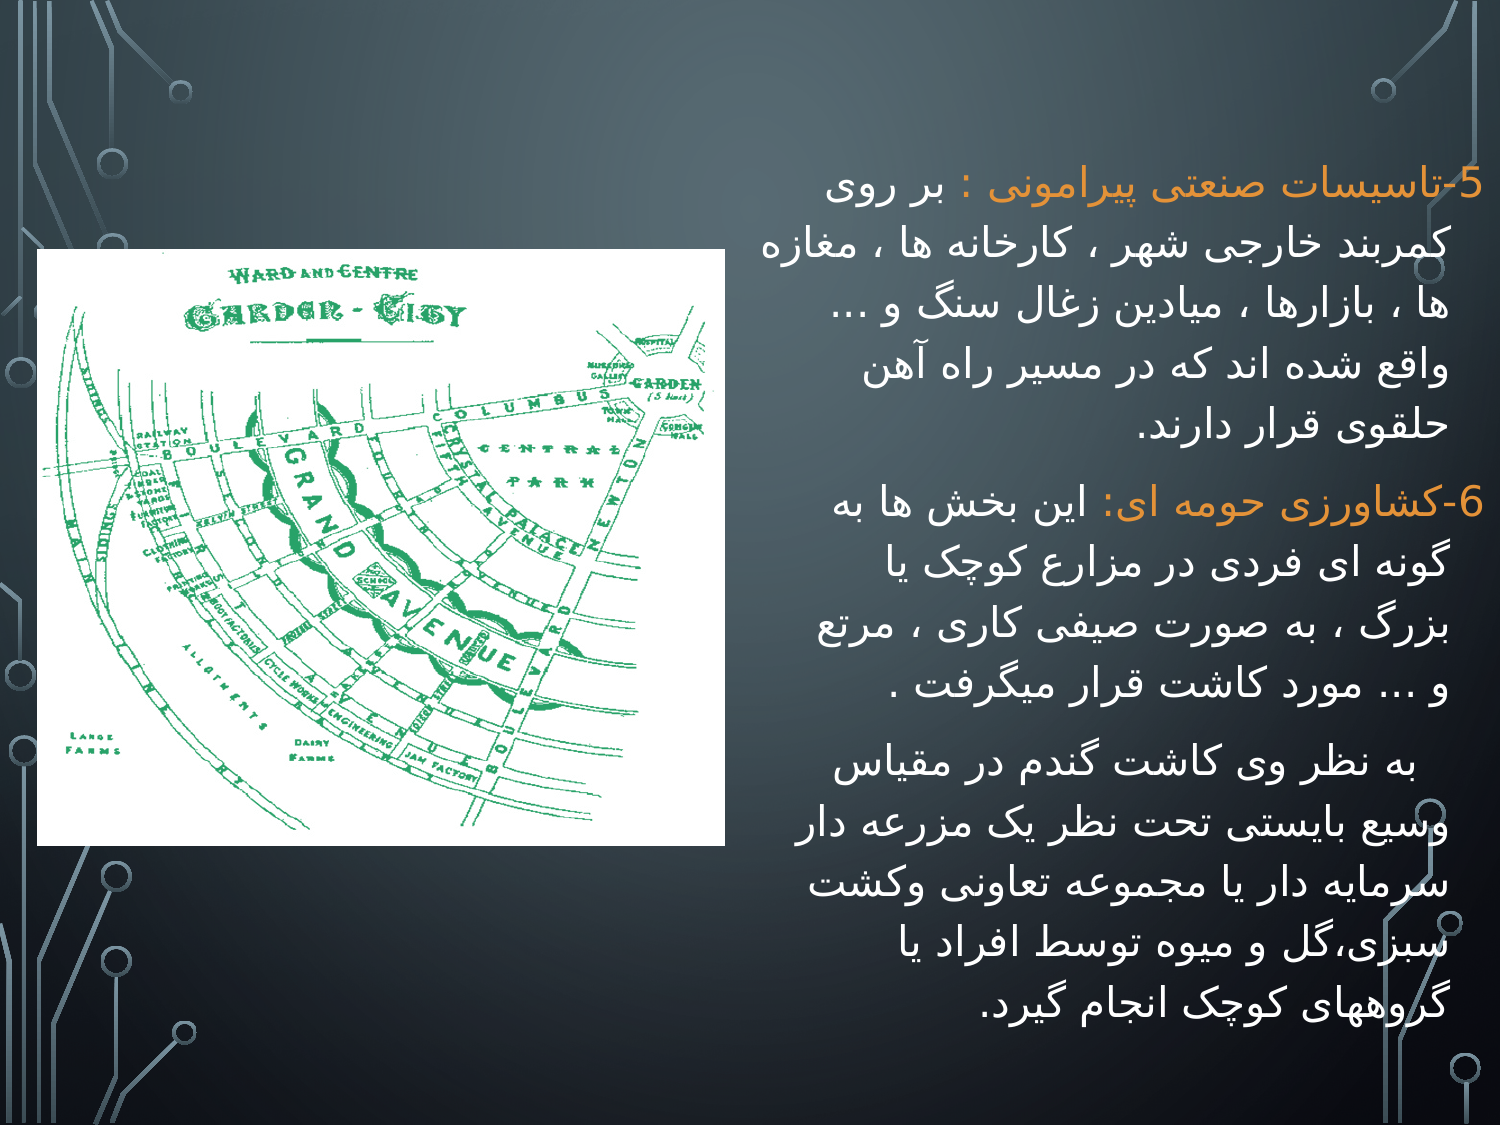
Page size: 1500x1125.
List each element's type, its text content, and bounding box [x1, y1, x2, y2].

list 5-تاسیسات صنعتی پیرامونی : بر روی کمربند خارجی شهر ، کارخانه ها ، مغازه ها ، بازارها ، میادین زغال سنگ و ... واقع شده اند که در مسیر راه آهن حلقوی قرار دارند. 6-کشاورزی حومه ای: این بخش ها به گونه ای فردی در مزارع کوچک یا بزرگ ، به صورت صیفی کاری ، مرتع و ... مورد کاشت قرار میگرفت . به نظر وی کاشت گندم در مقیاس وسیع بایستی تحت نظر یک مزرعه دار سرمایه دار یا مجموعه تعاونی وکشت سبزی،گل و میوه توسط افراد یا گروههای کوچک انجام گیرد. [737, 137, 1500, 1050]
picture [36, 249, 726, 846]
